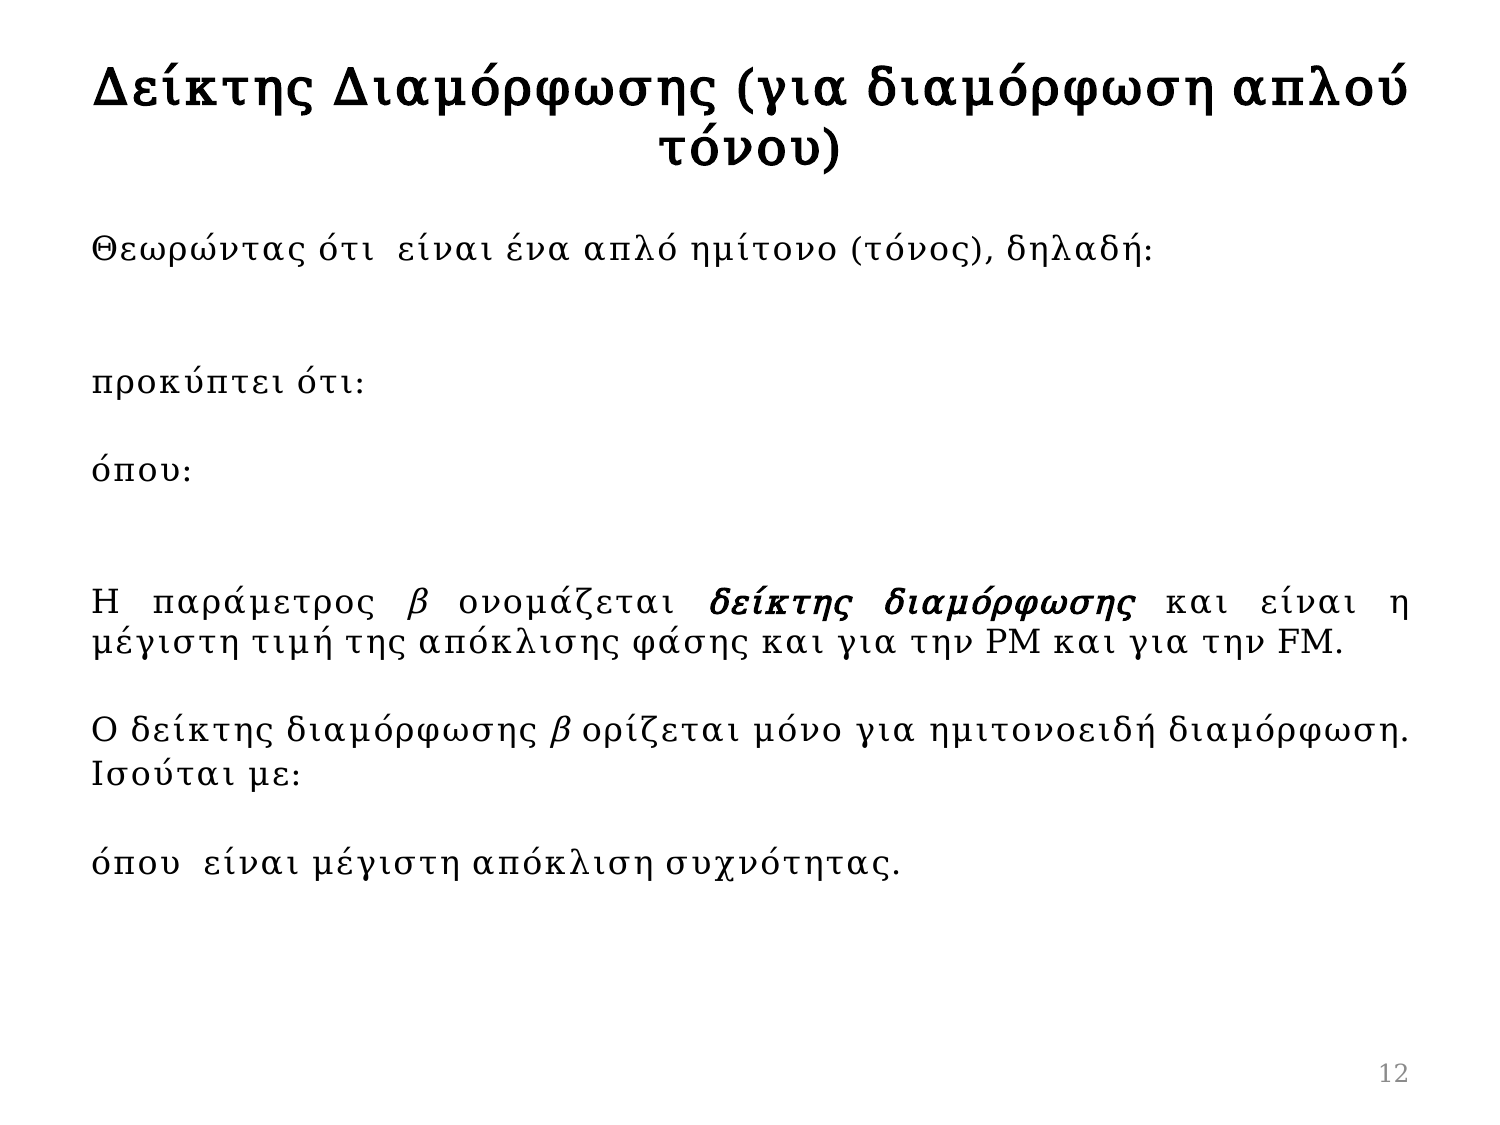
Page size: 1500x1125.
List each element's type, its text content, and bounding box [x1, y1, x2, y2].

title Δείκτης Διαμόρφωσης (για διαμόρφωση απλού τόνου) [75, 20, 1425, 209]
slide_number 12 [1222, 1042, 1425, 1103]
